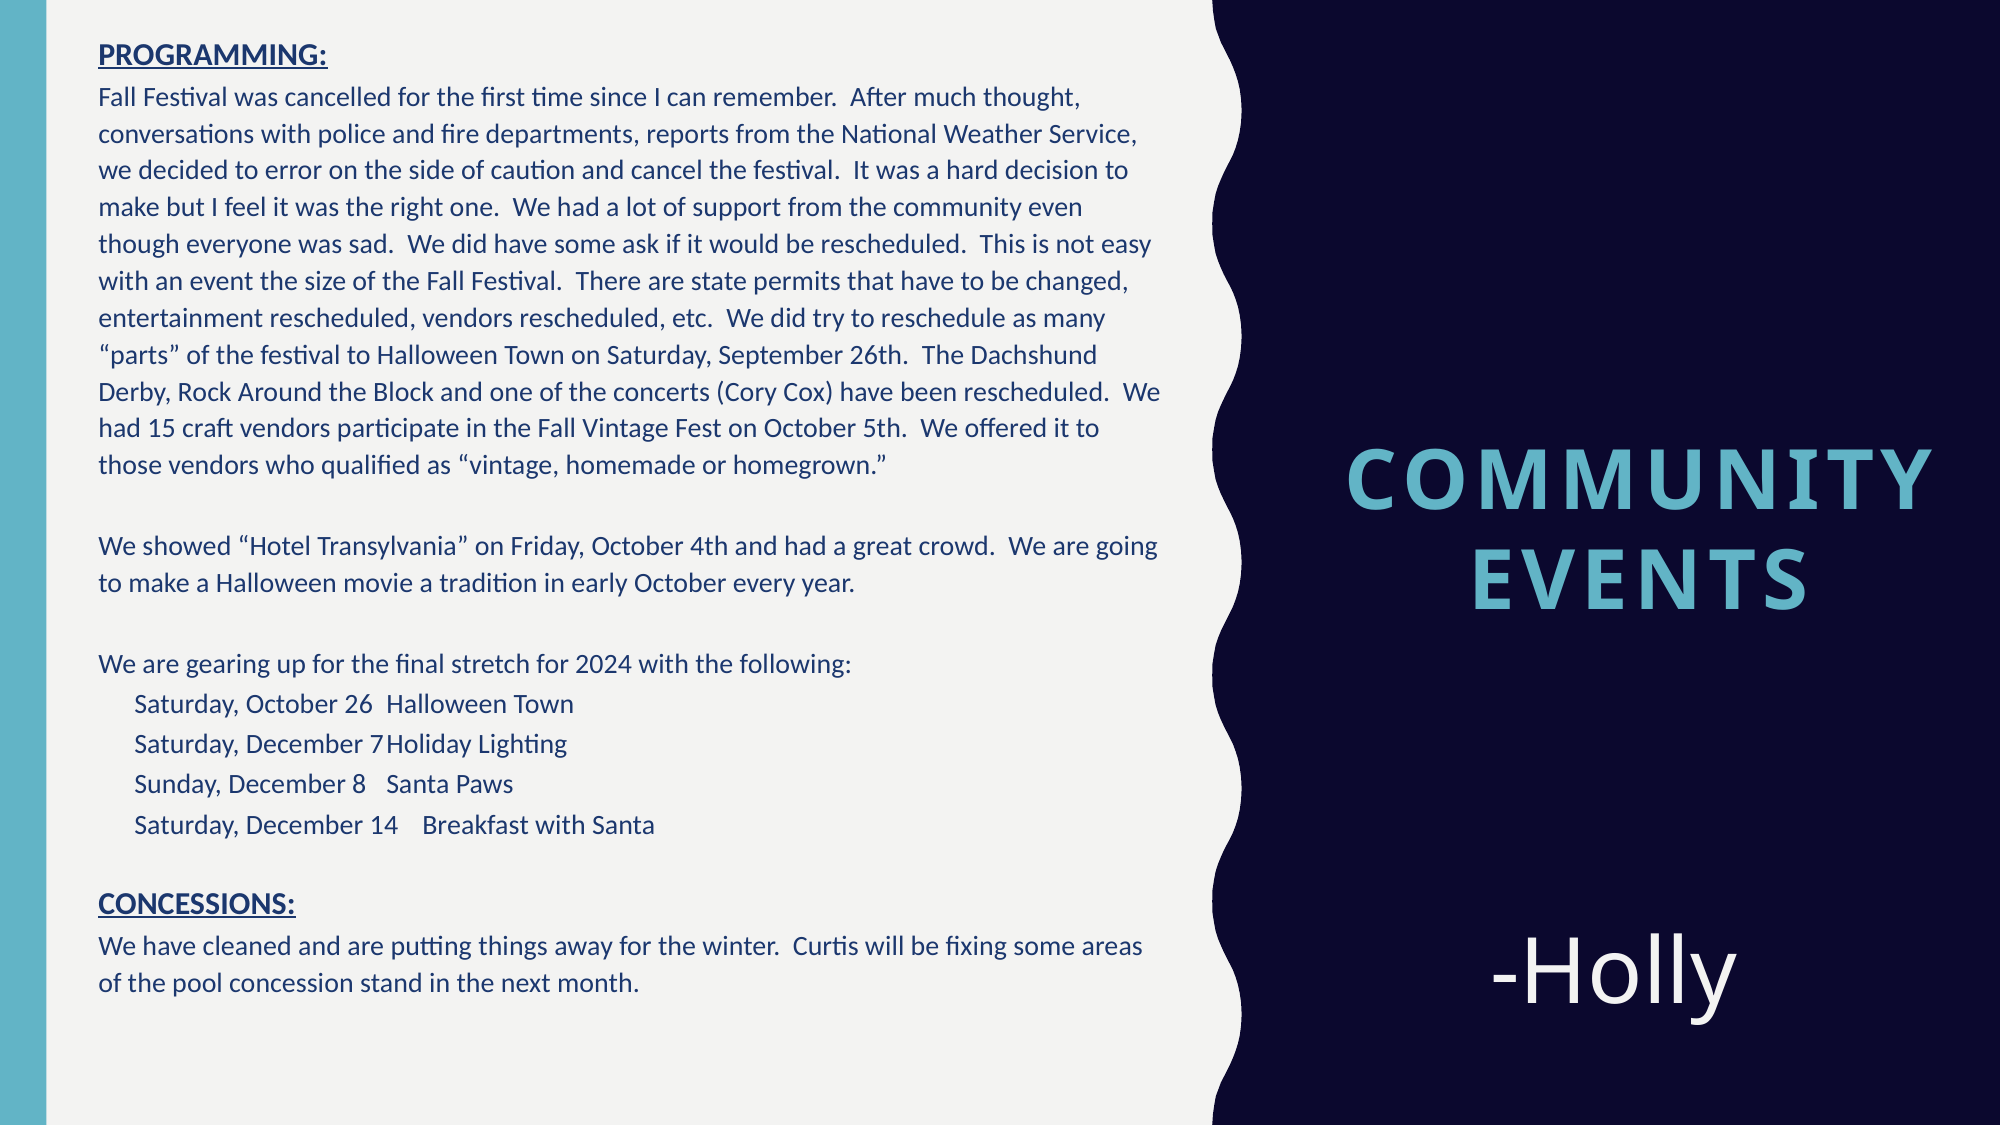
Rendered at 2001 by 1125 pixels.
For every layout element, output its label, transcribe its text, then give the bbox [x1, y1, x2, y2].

list PROGRAMMING: Fall Festival was cancelled for the first time since I can remember. After much thought, conversations with police and fire departments, reports from the National Weather Service, we decided to error on the side of caution and cancel the festival. It was a hard decision to make but I feel it was the right one. We had a lot of support from the community even though everyone was sad. We did have some ask if it would be rescheduled. This is not easy with an event the size of the Fall Festival. There are state permits that have to be changed, entertainment rescheduled, vendors rescheduled, etc. We did try to reschedule as many “parts” of the festival to Halloween Town on Saturday, September 26th. The Dachshund Derby, Rock Around the Block and one of the concerts (Cory Cox) have been rescheduled. We had 15 craft vendors participate in the Fall Vintage Fest on October 5th. We offered it to those vendors who qualified as “vintage, homemade or homegrown.” We showed “Hotel Transylvania” on Friday, October 4th and had a great crowd. We are going to make a Halloween movie a tradition in early October every year. We are gearing up for the final stretch for 2024 with the following: Saturday, October 26 Halloween Town Saturday, December 7 Holiday Lighting Sunday, December 8 Santa Paws Saturday, December 14 Breakfast with Santa CONCESSIONS: We have cleaned and are putting things away for the winter. Curtis will be fixing some areas of the pool concession stand in the next month. [83, 21, 1180, 1054]
list -Holly [1475, 882, 1983, 1125]
title Community events [1227, 537, 2000, 734]
